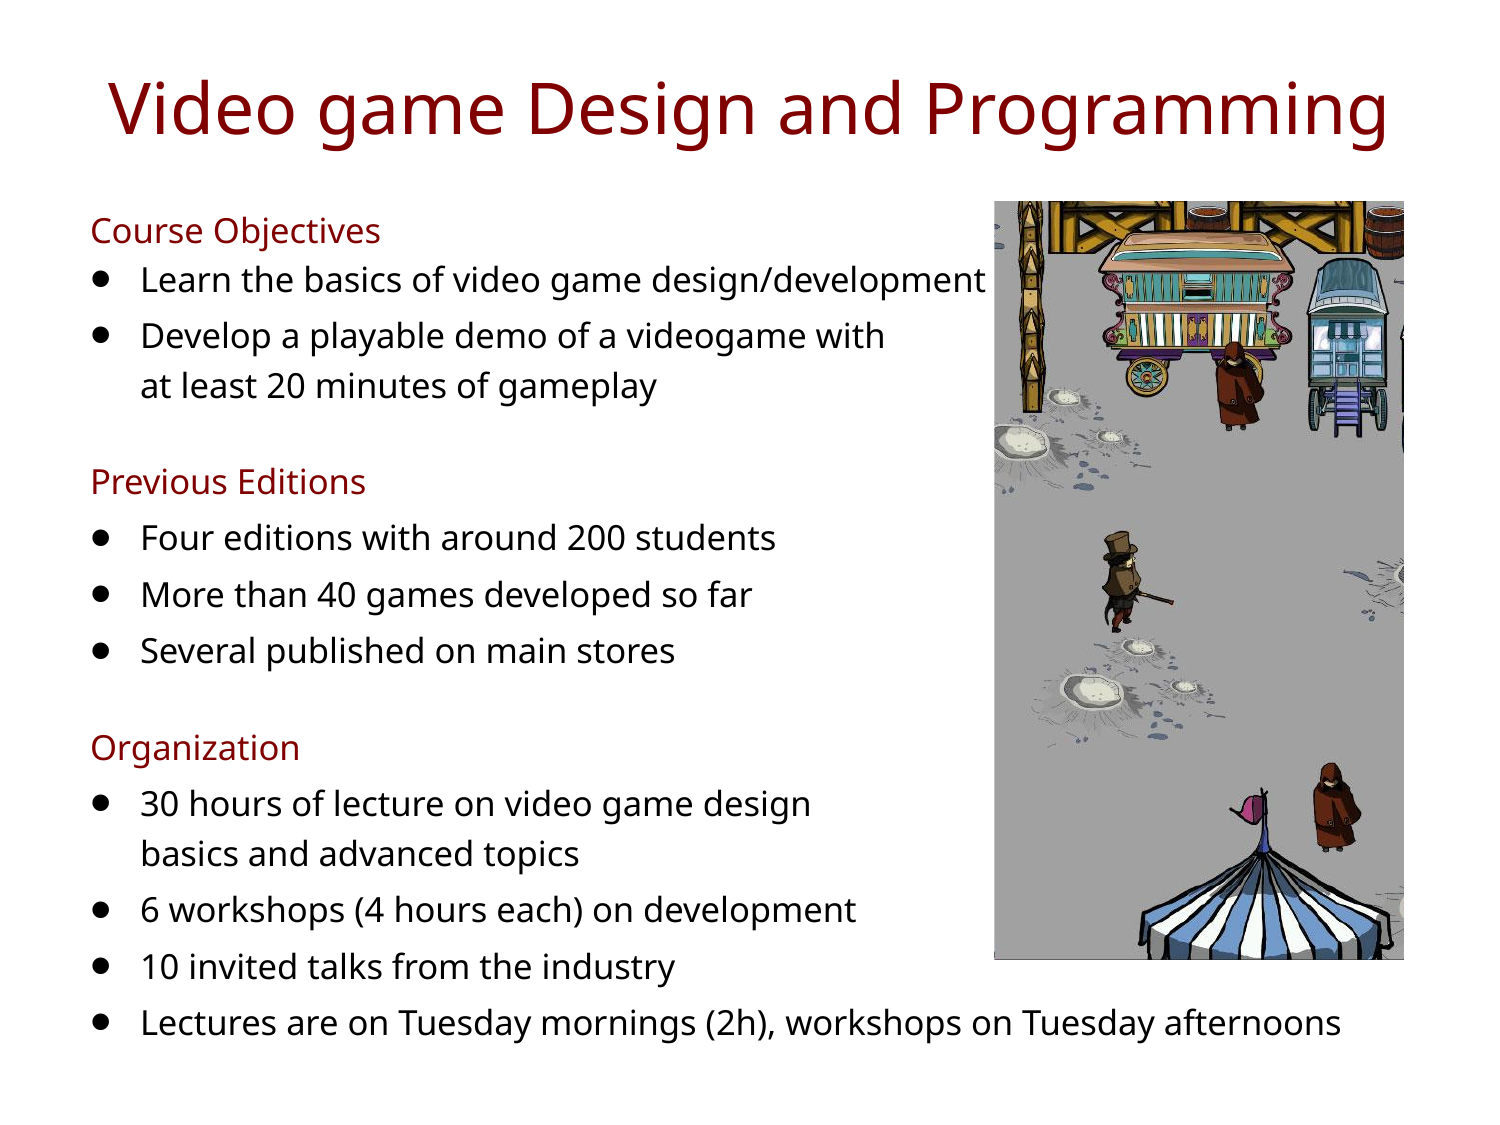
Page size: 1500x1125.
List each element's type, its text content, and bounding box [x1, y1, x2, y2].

list Course Objectives Learn the basics of video game design/development Develop a playable demo of a videogame with at least 20 minutes of gameplay Previous Editions Four editions with around 200 students More than 40 games developed so far Several published on main stores Organization 30 hours of lecture on video game design basics and advanced topics 6 workshops (4 hours each) on development 10 invited talks from the industry Lectures are on Tuesday mornings (2h), workshops on Tuesday afternoons [75, 201, 1425, 1071]
picture [994, 201, 1405, 961]
title Video game Design and Programming [75, 45, 1425, 167]
